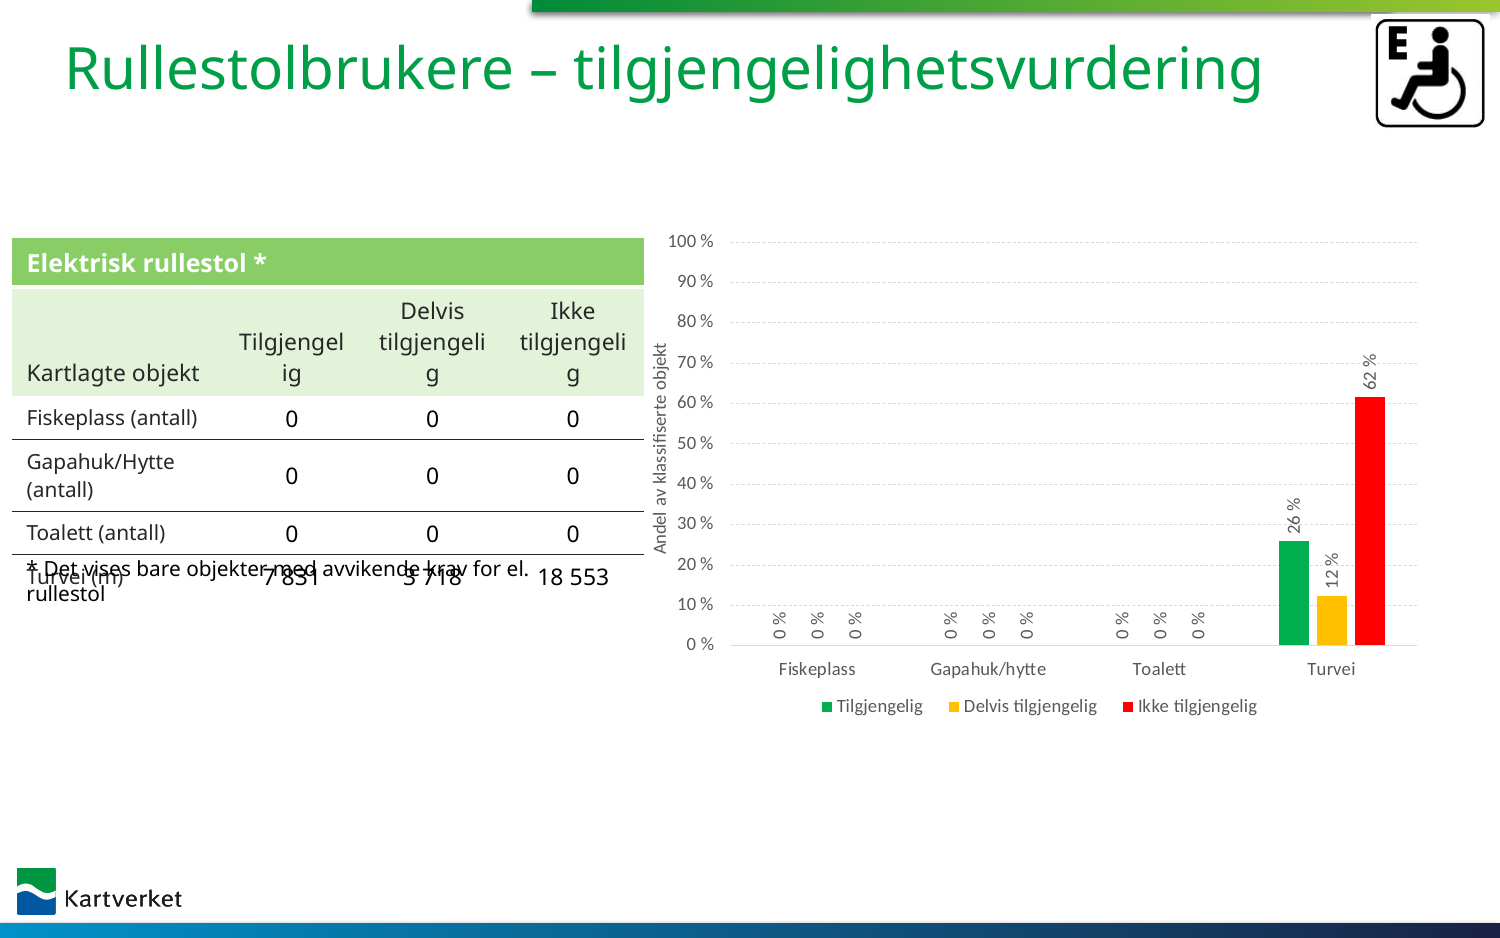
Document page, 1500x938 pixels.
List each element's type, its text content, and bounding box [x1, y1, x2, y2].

table_cell 0 [362, 440, 503, 511]
table_cell 0 [222, 440, 362, 511]
table_cell Gapahuk/Hytte (antall) [12, 440, 222, 511]
text_box Rullestolbrukere – tilgjengelighetsvurdering [49, 12, 1372, 109]
table_cell Delvis tilgjengelig [362, 289, 503, 396]
table_cell 0 [222, 512, 362, 548]
text_box * Det vises bare objekter med avvikende krav for el. rullestol [11, 548, 597, 613]
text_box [1371, 13, 1491, 133]
table_cell 0 [362, 512, 503, 548]
table_cell Tilgjengelig [222, 289, 362, 396]
table_cell Fiskeplass (antall) [12, 396, 222, 439]
picture [643, 218, 1428, 728]
table_cell 18 553 [597, 555, 638, 598]
table_header Elektrisk rullestol * [12, 238, 638, 285]
table_cell Toalett (antall) [12, 512, 222, 548]
table_cell Ikke tilgjengelig [503, 289, 638, 396]
table_cell 0 [222, 396, 362, 439]
table_cell 0 [503, 440, 638, 511]
table_cell 0 [503, 396, 638, 439]
table_cell Kartlagte objekt [12, 289, 222, 396]
table_cell 0 [503, 512, 638, 554]
table_cell 0 [362, 396, 503, 439]
